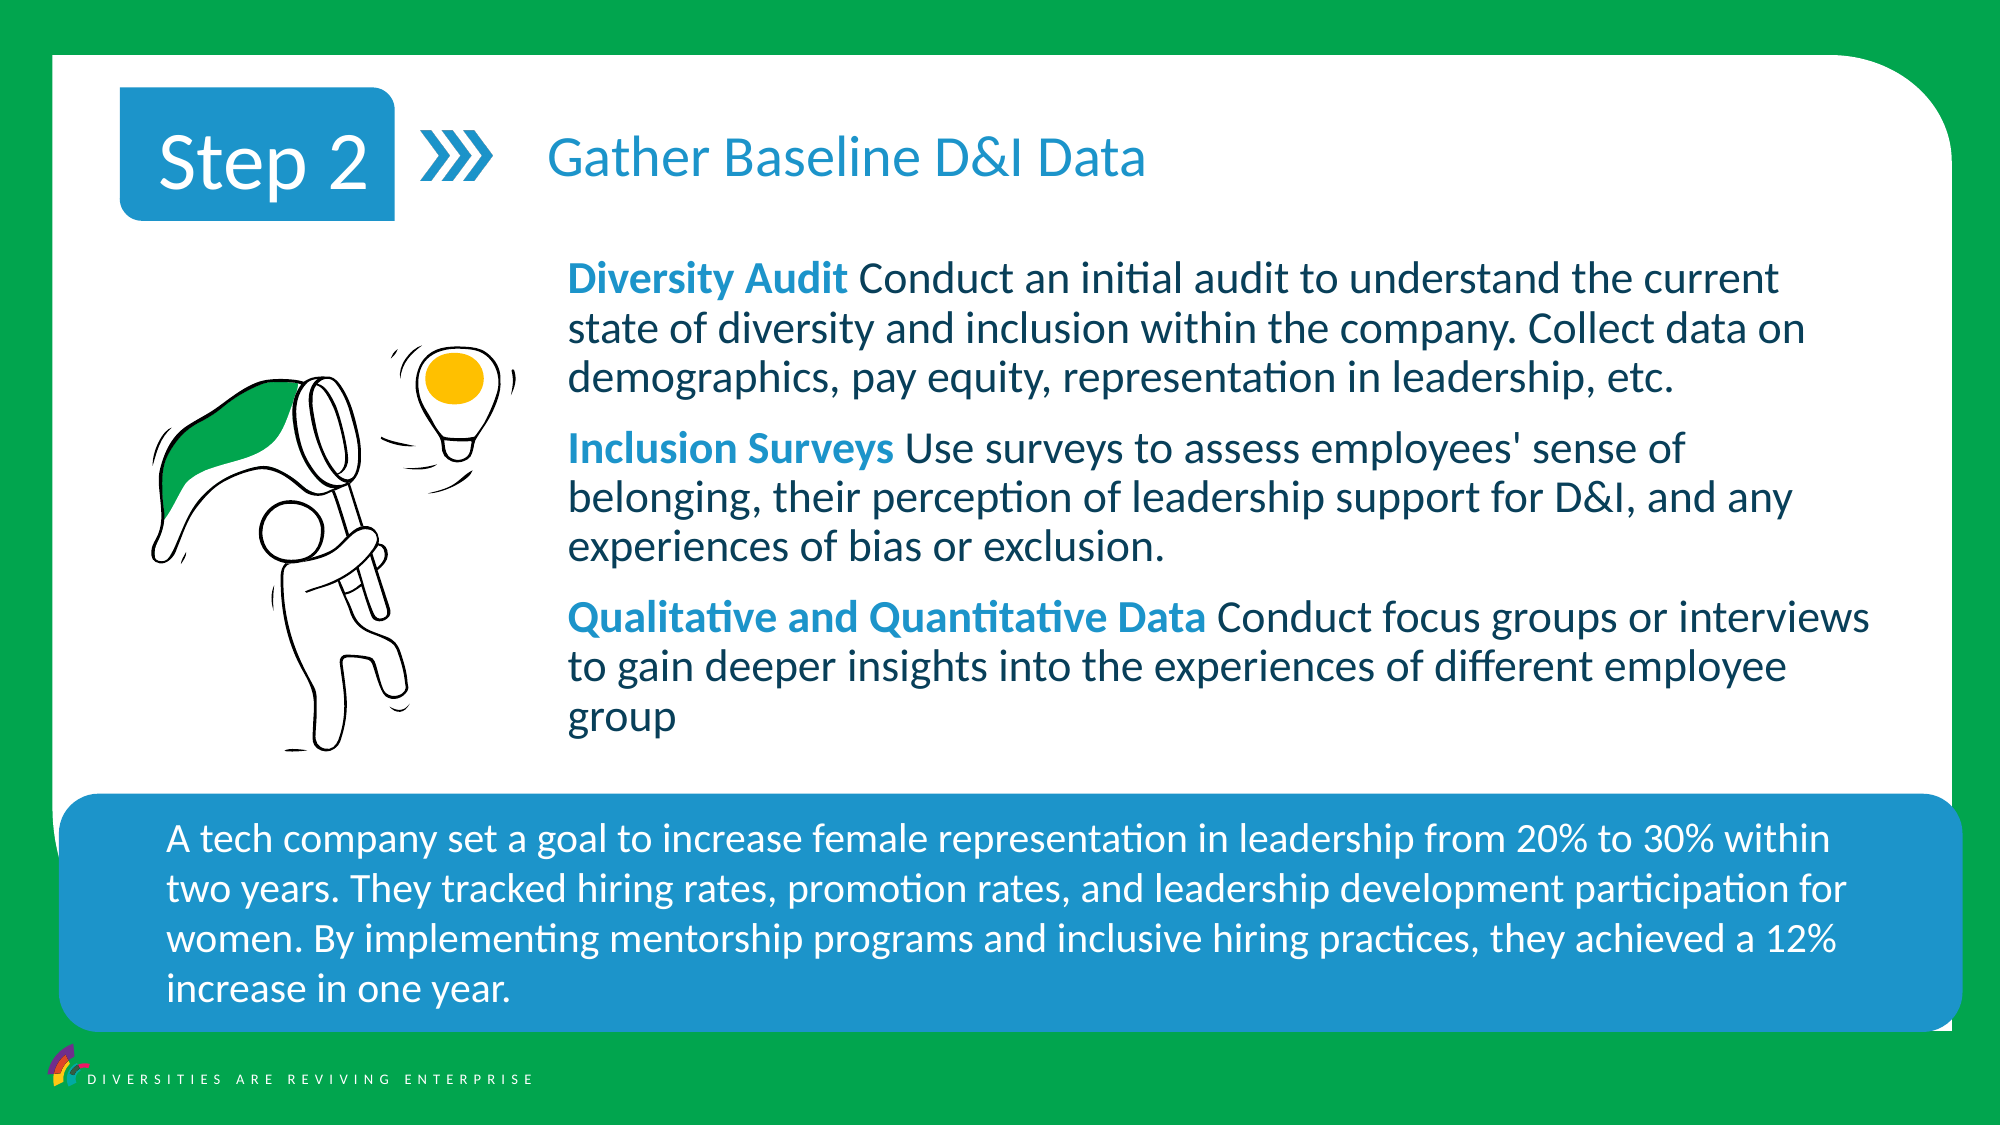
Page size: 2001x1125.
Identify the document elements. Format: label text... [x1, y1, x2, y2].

text_box [57, 792, 1964, 1034]
list Diversity Audit Conduct an initial audit to understand the current state of diversity and inclusion within the company. Collect data on demographics, pay equity, representation in leadership, etc. Inclusion Surveys Use surveys to assess employees' sense of belonging, their perception of leadership support for D&I, and any experiences of bias or exclusion. Qualitative and Quantitative Data Conduct focus groups or interviews to gain deeper insights into the experiences of different employee group [552, 247, 1894, 792]
text_box A tech company set a goal to increase female representation in leadership from 20% to 30% within two years. They tracked hiring rates, promotion rates, and leadership development participation for women. By implementing mentorship programs and inclusive hiring practices, they achieved a 12% increase in one year. [151, 803, 1917, 1019]
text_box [151, 345, 516, 752]
picture [412, 112, 499, 199]
list Gather Baseline D&I Data [532, 92, 1658, 224]
text_box Step 2 [15, 62, 385, 220]
text_box [132, 90, 396, 222]
